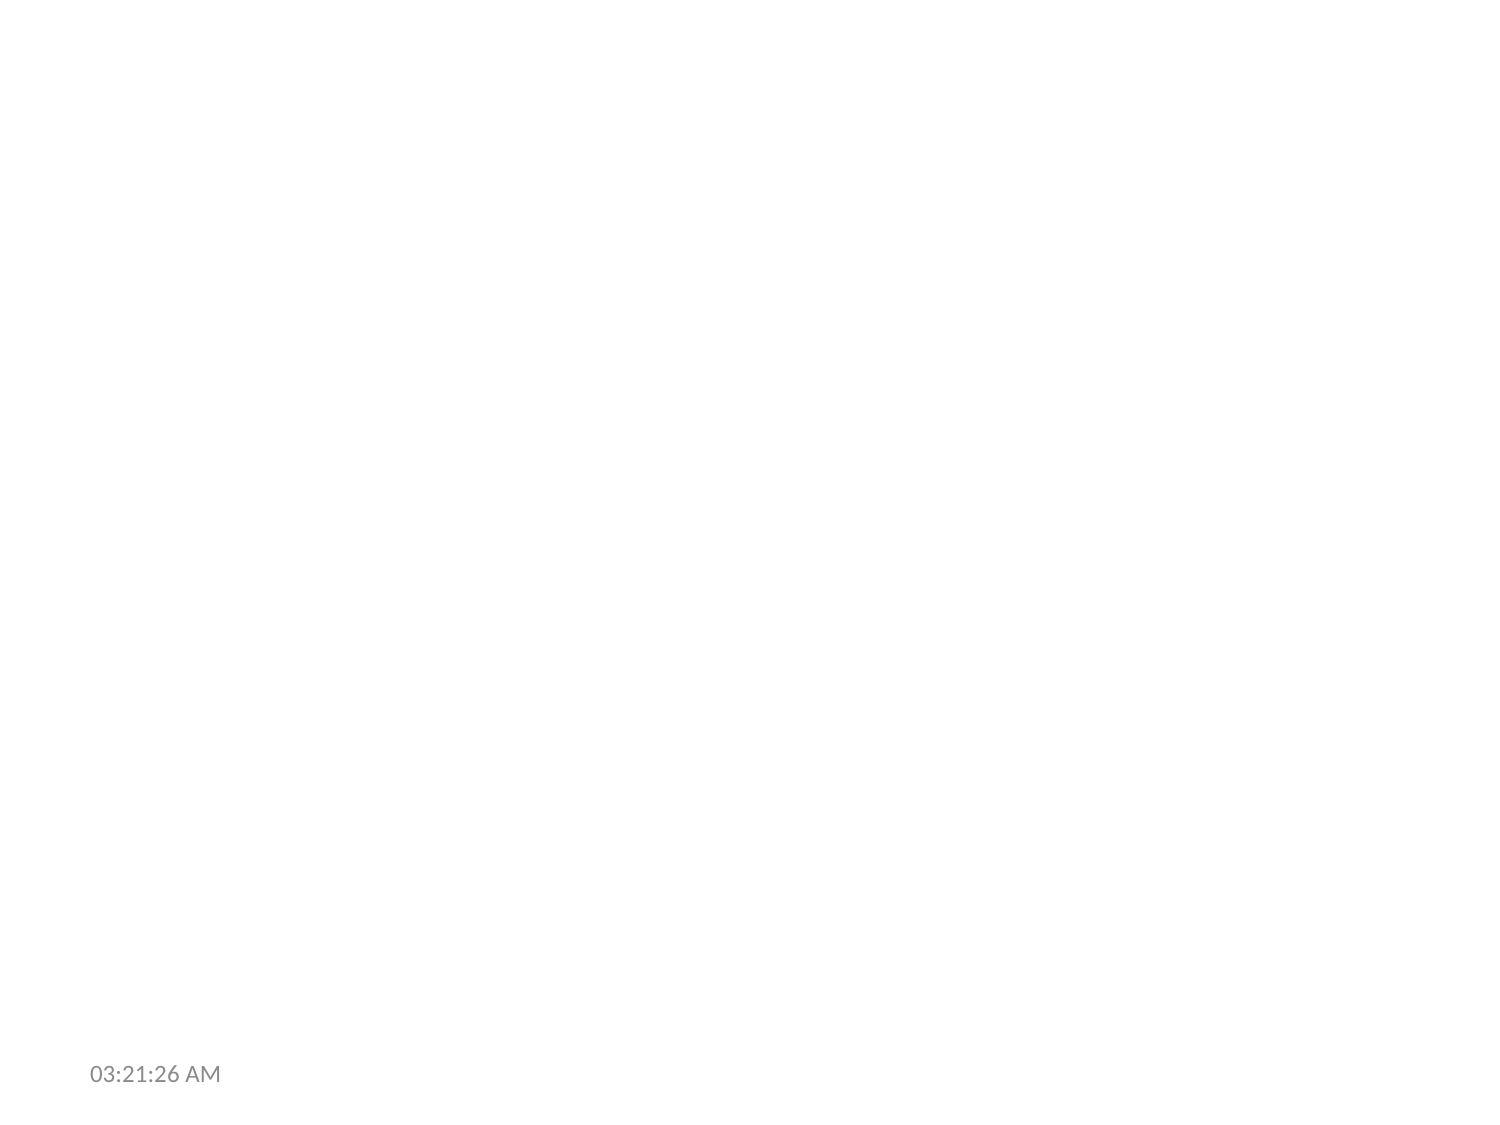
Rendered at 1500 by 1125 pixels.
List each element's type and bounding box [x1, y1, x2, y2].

slide_number [75, 1042, 425, 1103]
